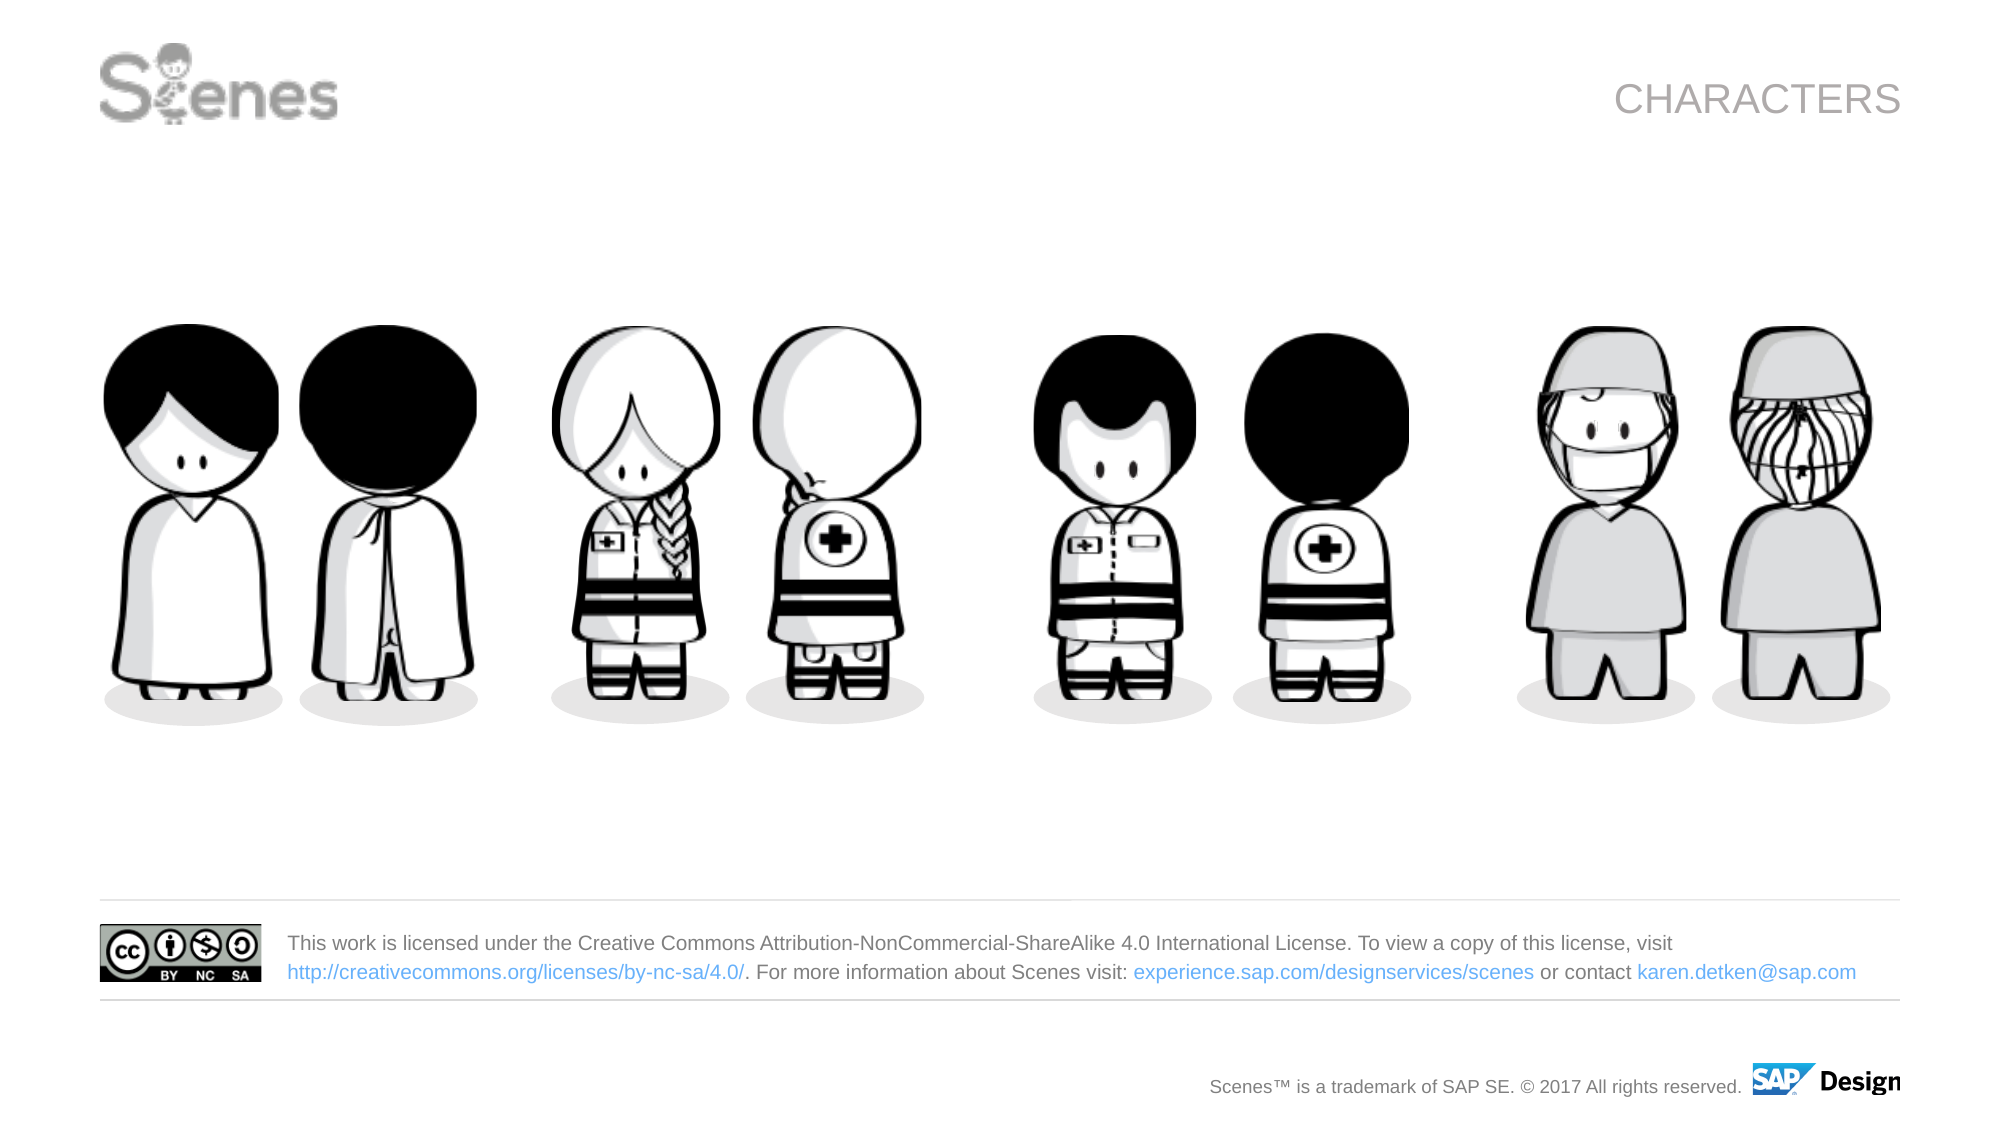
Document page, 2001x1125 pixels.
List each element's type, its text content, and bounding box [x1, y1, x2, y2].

text_box [299, 695, 478, 726]
text_box [1034, 683, 1213, 725]
picture [1033, 334, 1197, 700]
text_box [1232, 684, 1412, 725]
picture [1525, 326, 1687, 700]
picture [103, 324, 279, 700]
picture [551, 326, 721, 700]
picture [1244, 332, 1409, 702]
picture [299, 325, 477, 701]
picture [1720, 326, 1881, 700]
text_box [104, 692, 283, 726]
text_box [551, 686, 730, 725]
text_box [1516, 686, 1696, 725]
title CHARACTERS [1001, 77, 1902, 116]
picture [752, 326, 922, 700]
text_box [745, 688, 925, 725]
text_box [1712, 685, 1891, 725]
